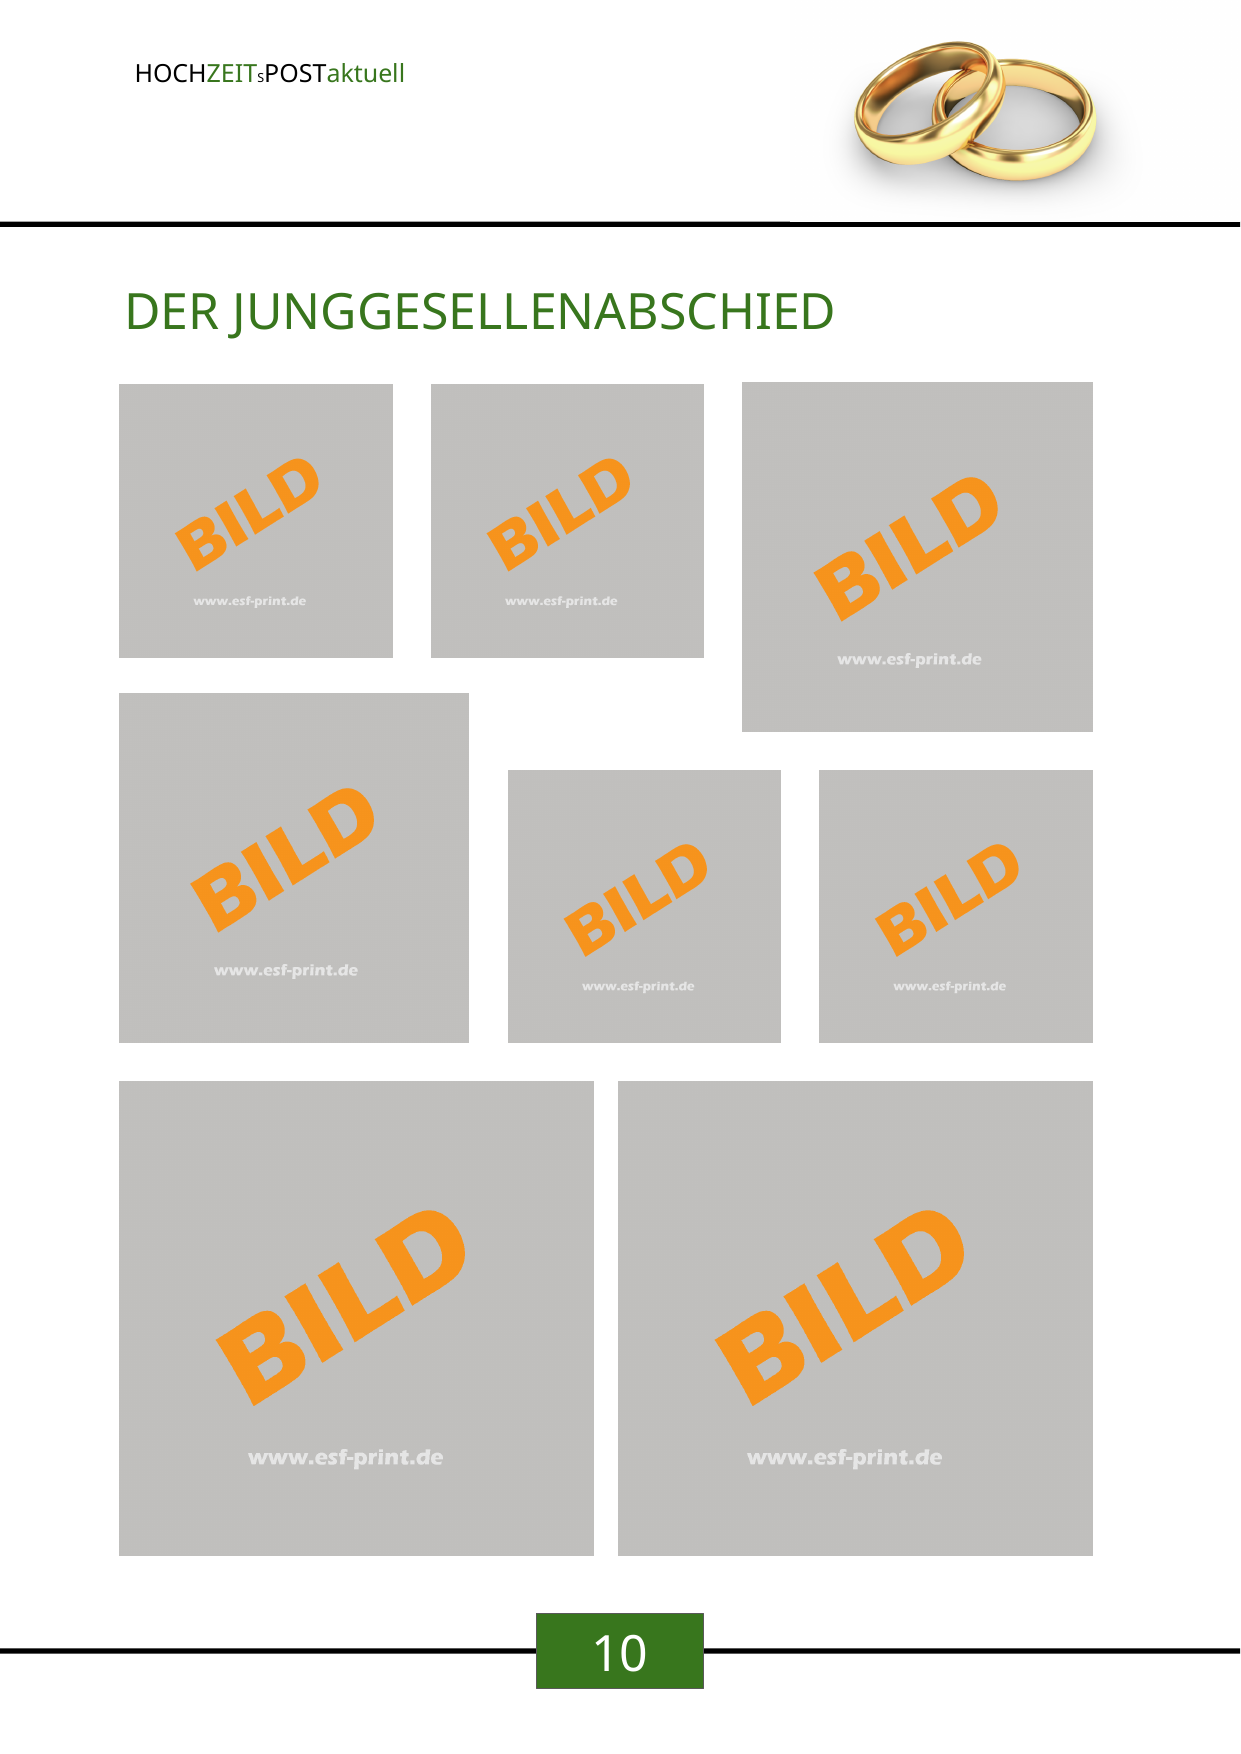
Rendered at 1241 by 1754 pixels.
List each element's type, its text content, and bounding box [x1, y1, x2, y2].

picture [507, 770, 781, 1044]
text_box [0, 221, 786, 227]
text_box [704, 1648, 1241, 1654]
picture [119, 1081, 594, 1556]
picture [618, 1081, 1093, 1556]
picture [789, 0, 1241, 222]
text_box HOCHZEITSPOSTaktuell [119, 42, 454, 126]
picture [819, 770, 1093, 1044]
text_box DER JUNGGESELLENABSCHIED [109, 264, 1181, 387]
picture [430, 384, 704, 658]
picture [119, 693, 470, 1044]
text_box [0, 1648, 536, 1654]
text_box 10 [536, 1613, 704, 1689]
picture [742, 381, 1093, 732]
picture [119, 384, 393, 658]
